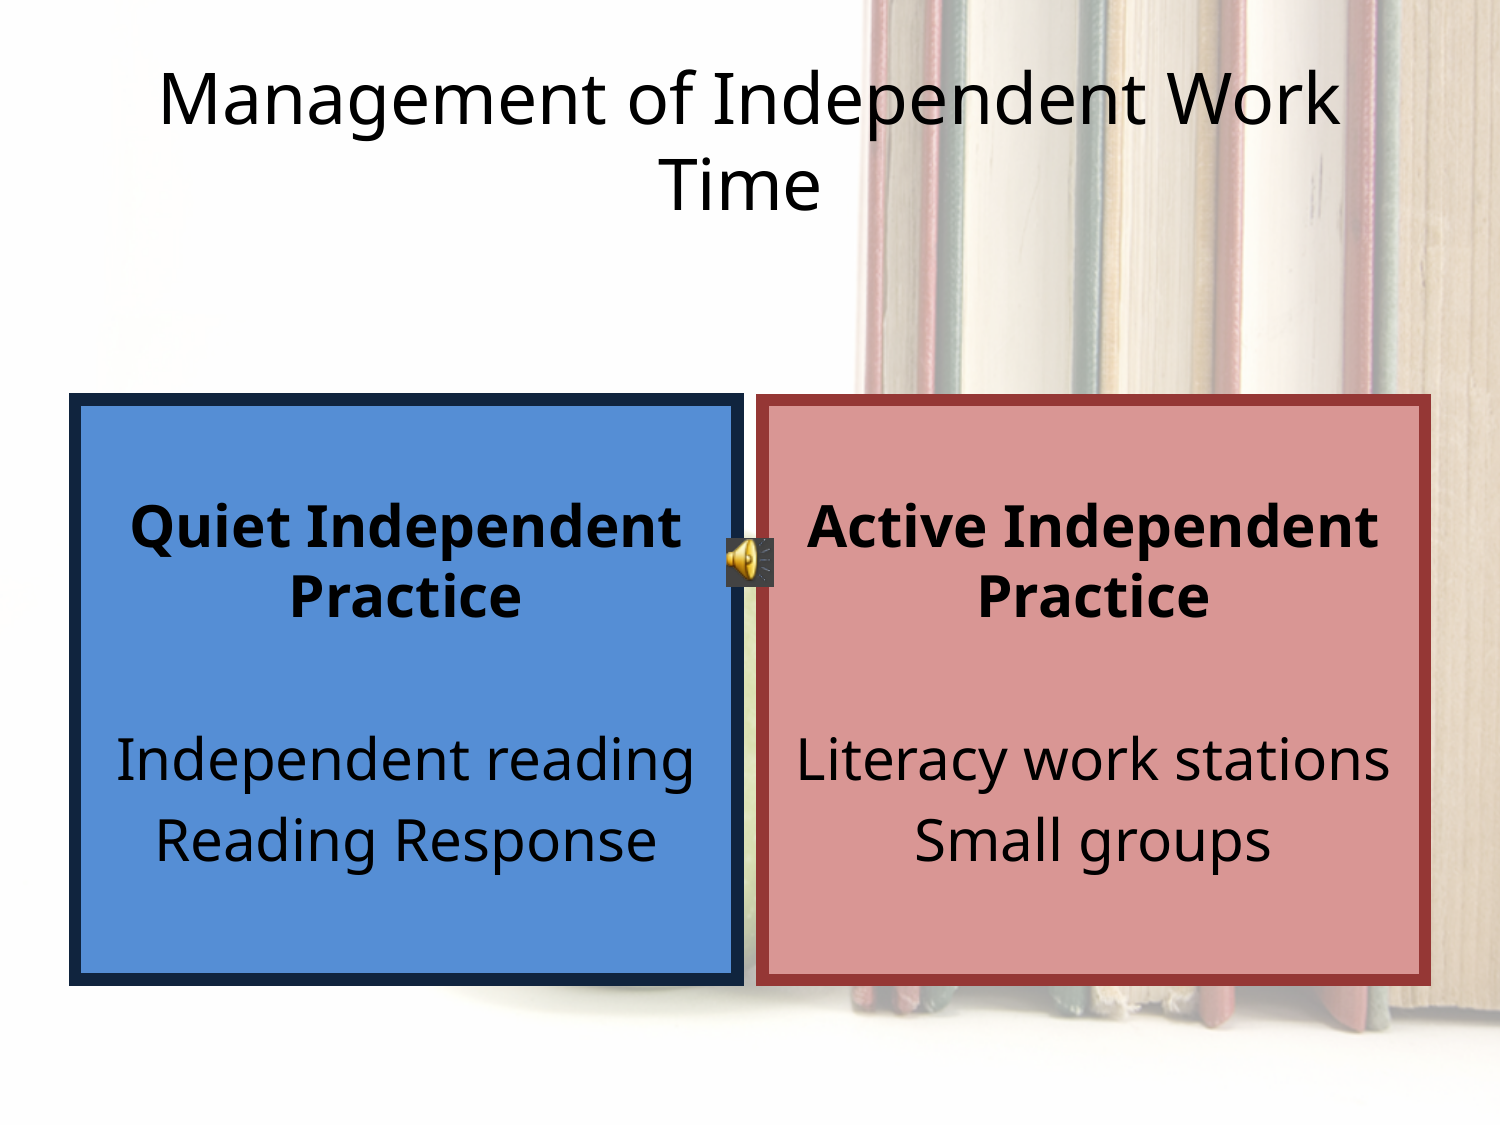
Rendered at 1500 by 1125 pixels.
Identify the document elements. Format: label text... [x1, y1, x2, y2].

list Quiet Independent Practice Independent reading Reading Response [74, 399, 738, 981]
list Active Independent Practice Literacy work stations Small groups [762, 399, 1426, 981]
picture [724, 537, 776, 588]
title Management of Independent Work Time [74, 44, 1426, 233]
